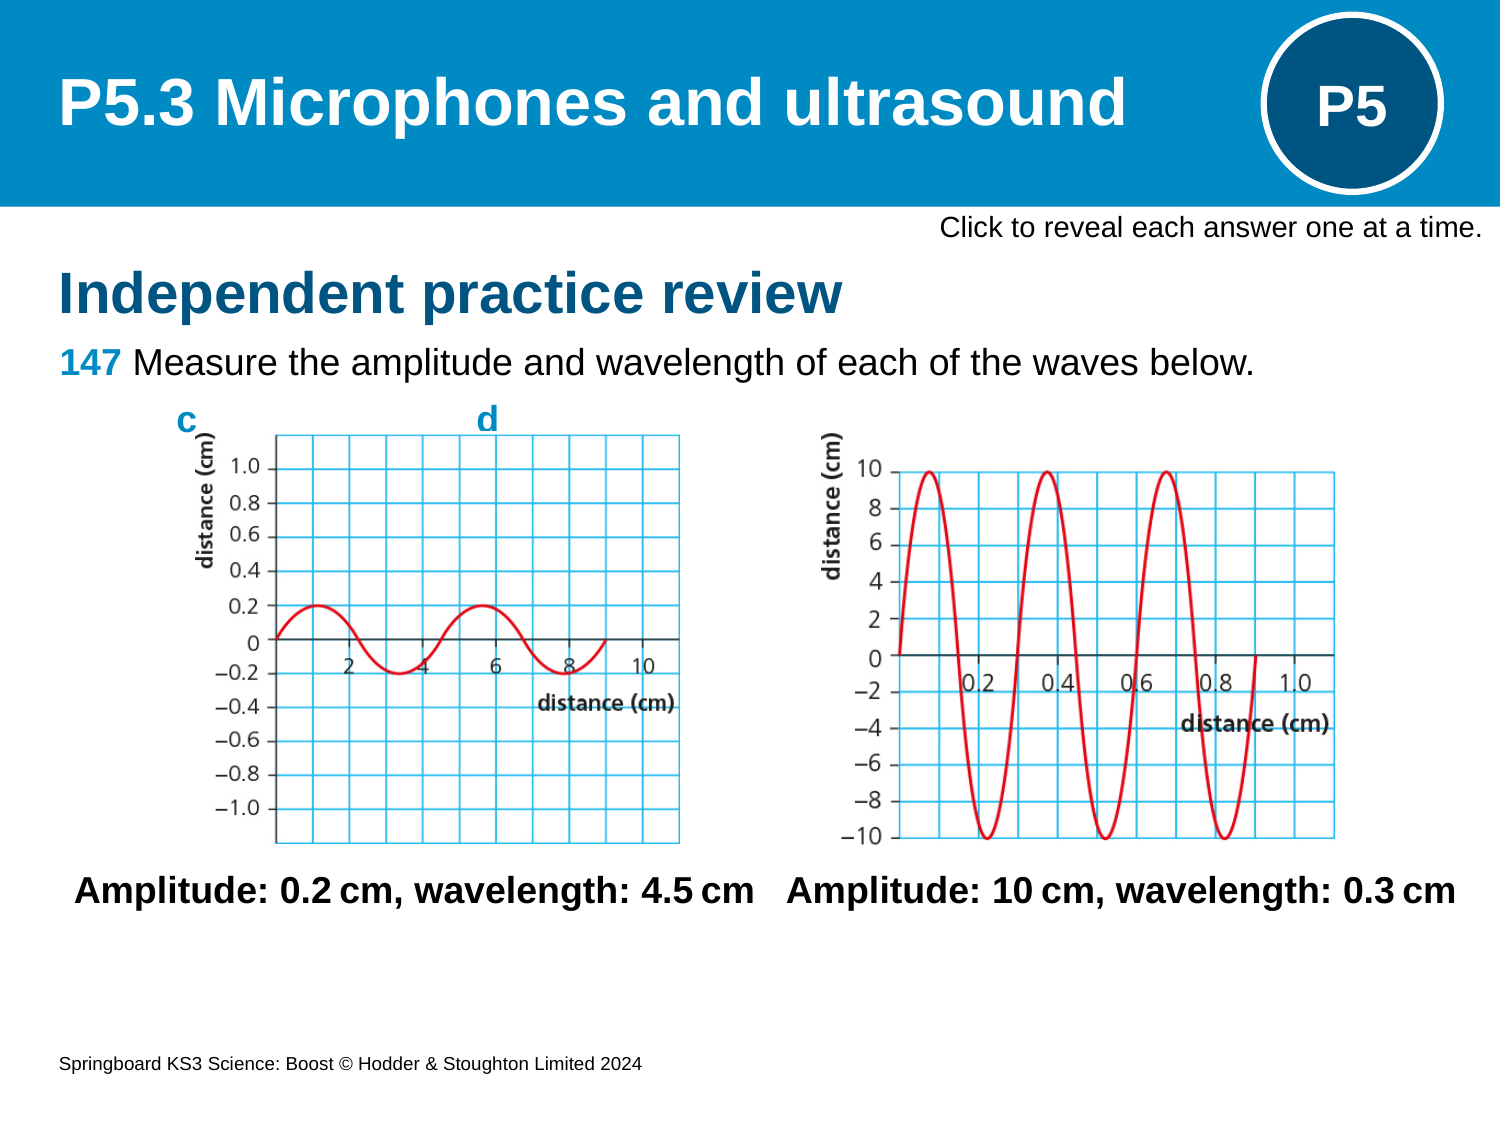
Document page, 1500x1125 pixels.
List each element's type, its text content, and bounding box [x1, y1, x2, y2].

title P5.3 Microphones and ultrasound [59, 0, 1240, 207]
text_box Amplitude: 0.2 cm, wavelength: 4.5 cm [59, 858, 771, 919]
text_box Click to reveal each answer one at a time. [935, 208, 1489, 244]
footer Springboard KS3 Science: Boost © Hodder & Stoughton Limited 2024 [59, 1034, 680, 1094]
text_box P5 [1262, 13, 1442, 193]
picture [194, 431, 680, 844]
picture [1411, 34, 1421, 44]
text_box Amplitude: 10 cm, wavelength: 0.3 cm [771, 858, 1478, 919]
text_box Independent practice review 147 Measure the amplitude and wavelength of each of the waves below. c d [58, 247, 1441, 1034]
picture [820, 431, 1335, 850]
picture [1283, 162, 1293, 172]
